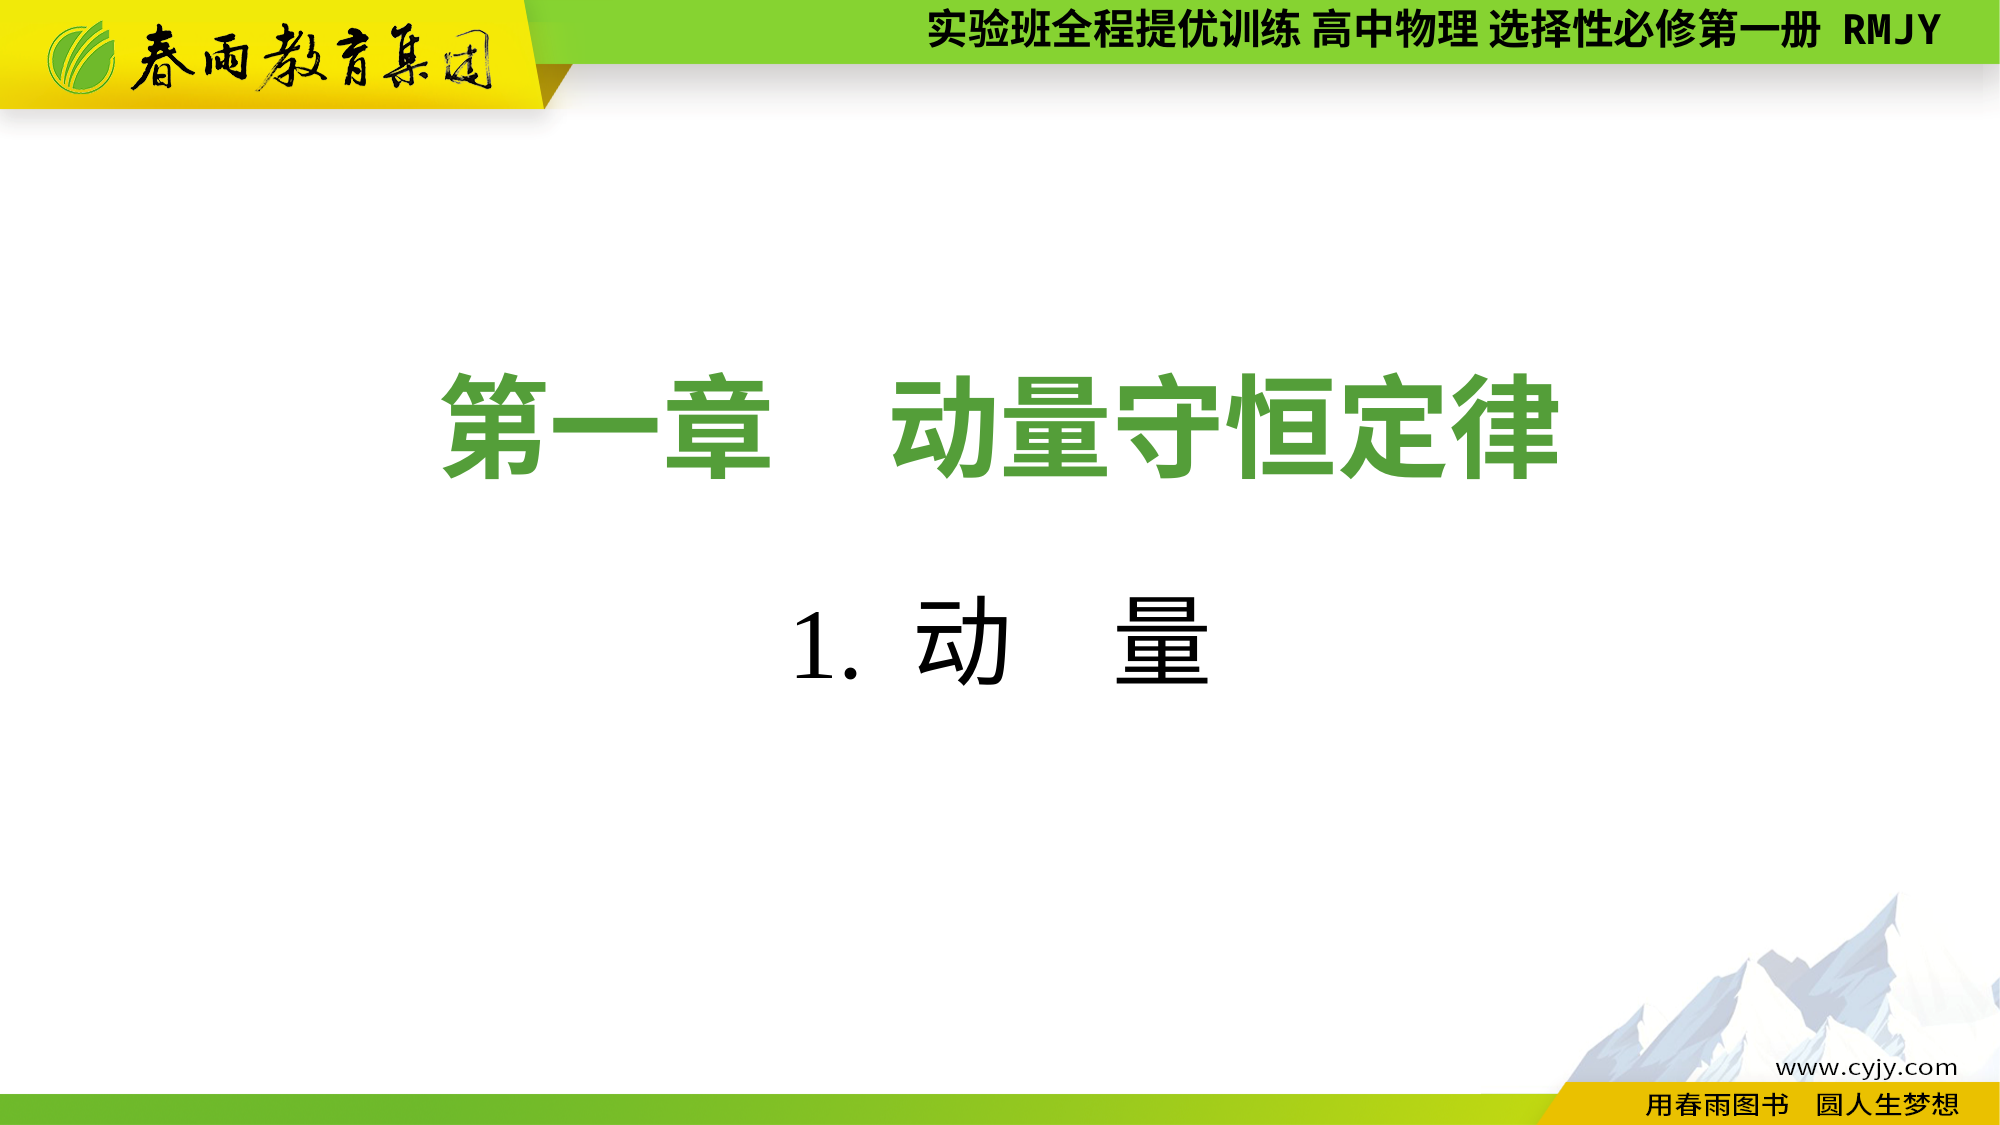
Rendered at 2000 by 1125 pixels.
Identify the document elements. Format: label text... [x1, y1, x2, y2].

text_box 1. 动 量 [54, 511, 1946, 706]
picture [0, 0, 2000, 1125]
text_box 第一章 动量守恒定律 [54, 282, 1946, 500]
